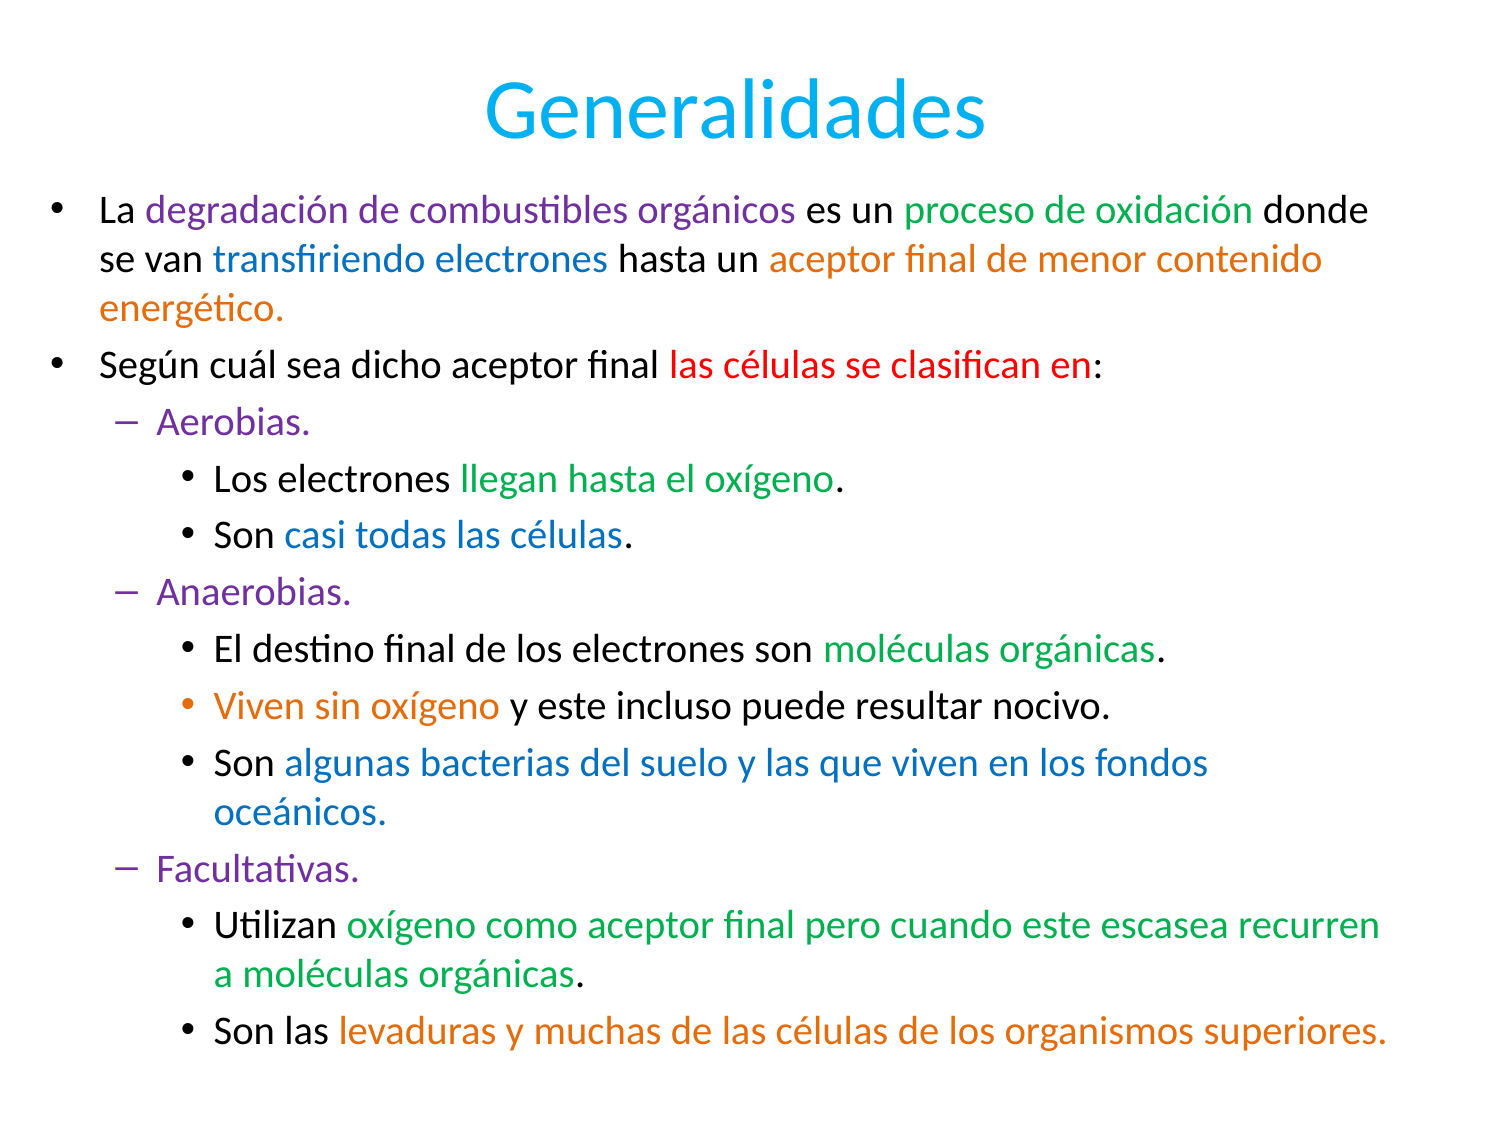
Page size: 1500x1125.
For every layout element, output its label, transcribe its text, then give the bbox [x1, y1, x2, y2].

title Generalidades [46, 45, 1425, 164]
list La degradación de combustibles orgánicos es un proceso de oxidación donde se van transfiriendo electrones hasta un aceptor final de menor contenido energético. Según cuál sea dicho aceptor final las células se clasifican en: Aerobias. Los electrones llegan hasta el oxígeno. Son casi todas las células. Anaerobias. El destino final de los electrones son moléculas orgánicas. Viven sin oxígeno y este incluso puede resultar nocivo. Son algunas bacterias del suelo y las que viven en los fondos oceánicos. Facultativas. Utilizan oxígeno como aceptor final pero cuando este escasea recurren a moléculas orgánicas. Son las levaduras y muchas de las células de los organismos superiores. [35, 175, 1407, 1125]
